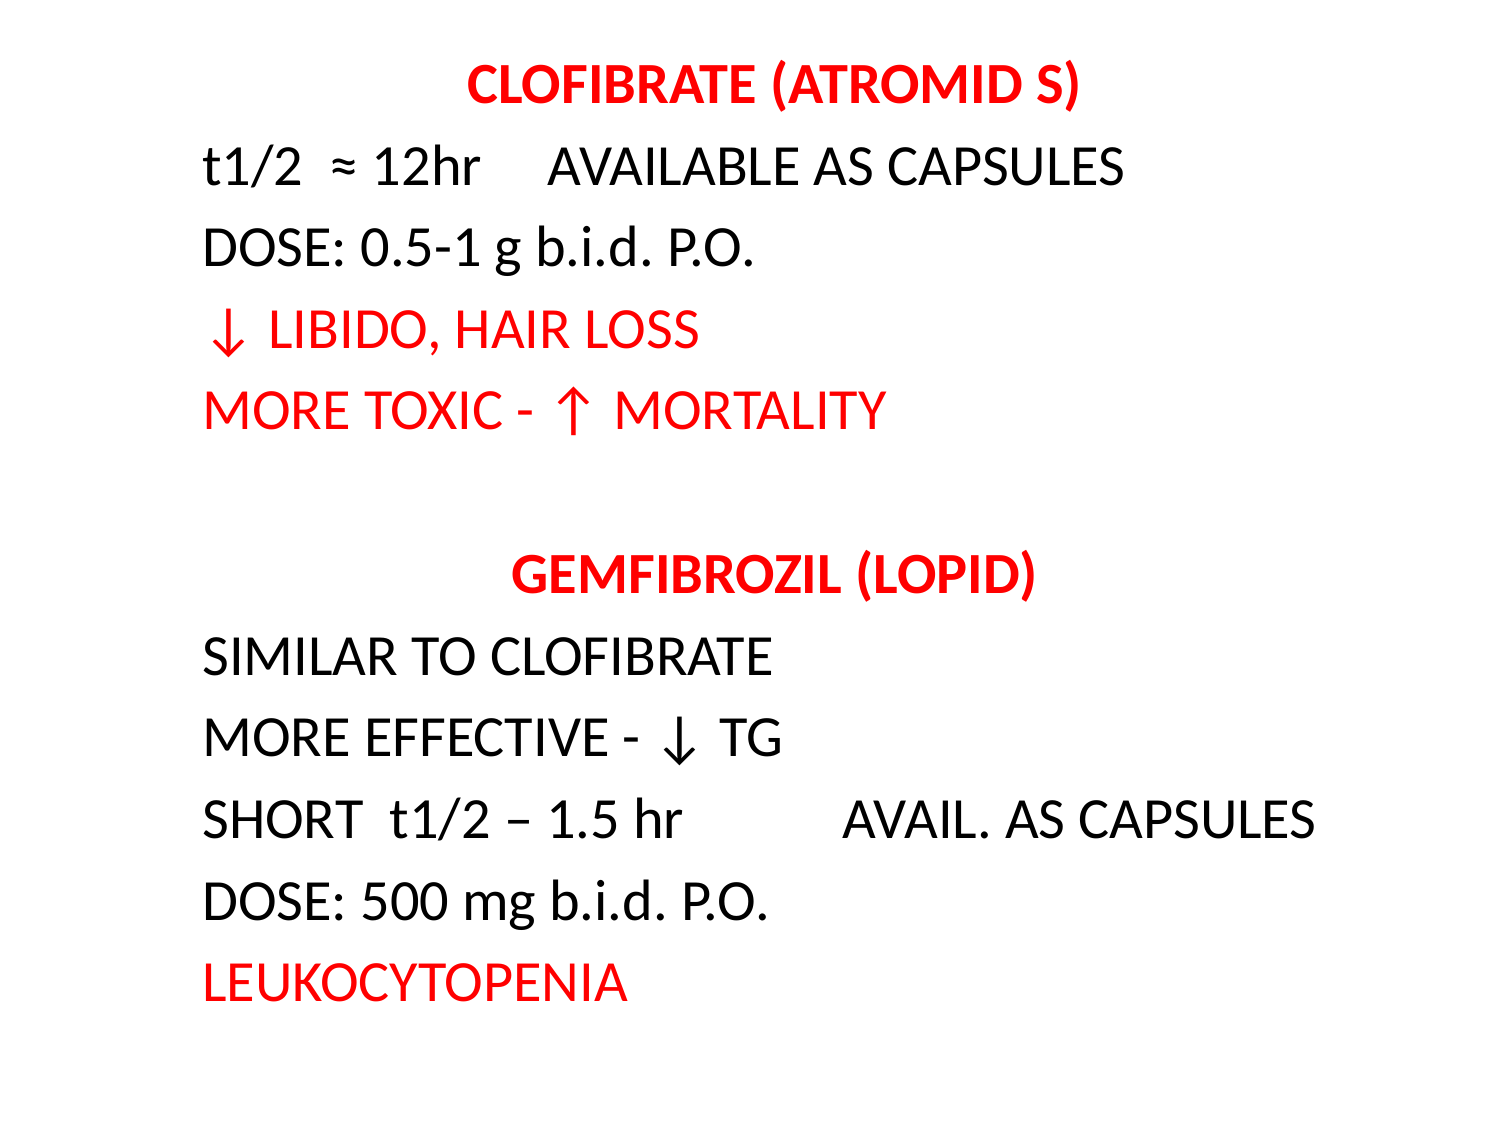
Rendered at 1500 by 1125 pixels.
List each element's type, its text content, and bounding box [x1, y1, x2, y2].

list CLOFIBRATE (ATROMID S) t1/2 ≈ 12hr AVAILABLE AS CAPSULES DOSE: 0.5-1 g b.i.d. P.O. ↓ LIBIDO, HAIR LOSS MORE TOXIC - ↑ MORTALITY GEMFIBROZIL (LOPID) SIMILAR TO CLOFIBRATE MORE EFFECTIVE - ↓ TG SHORT t1/2 – 1.5 hr AVAIL. AS CAPSULES DOSE: 500 mg b.i.d. P.O. LEUKOCYTOPENIA [187, 37, 1363, 1050]
